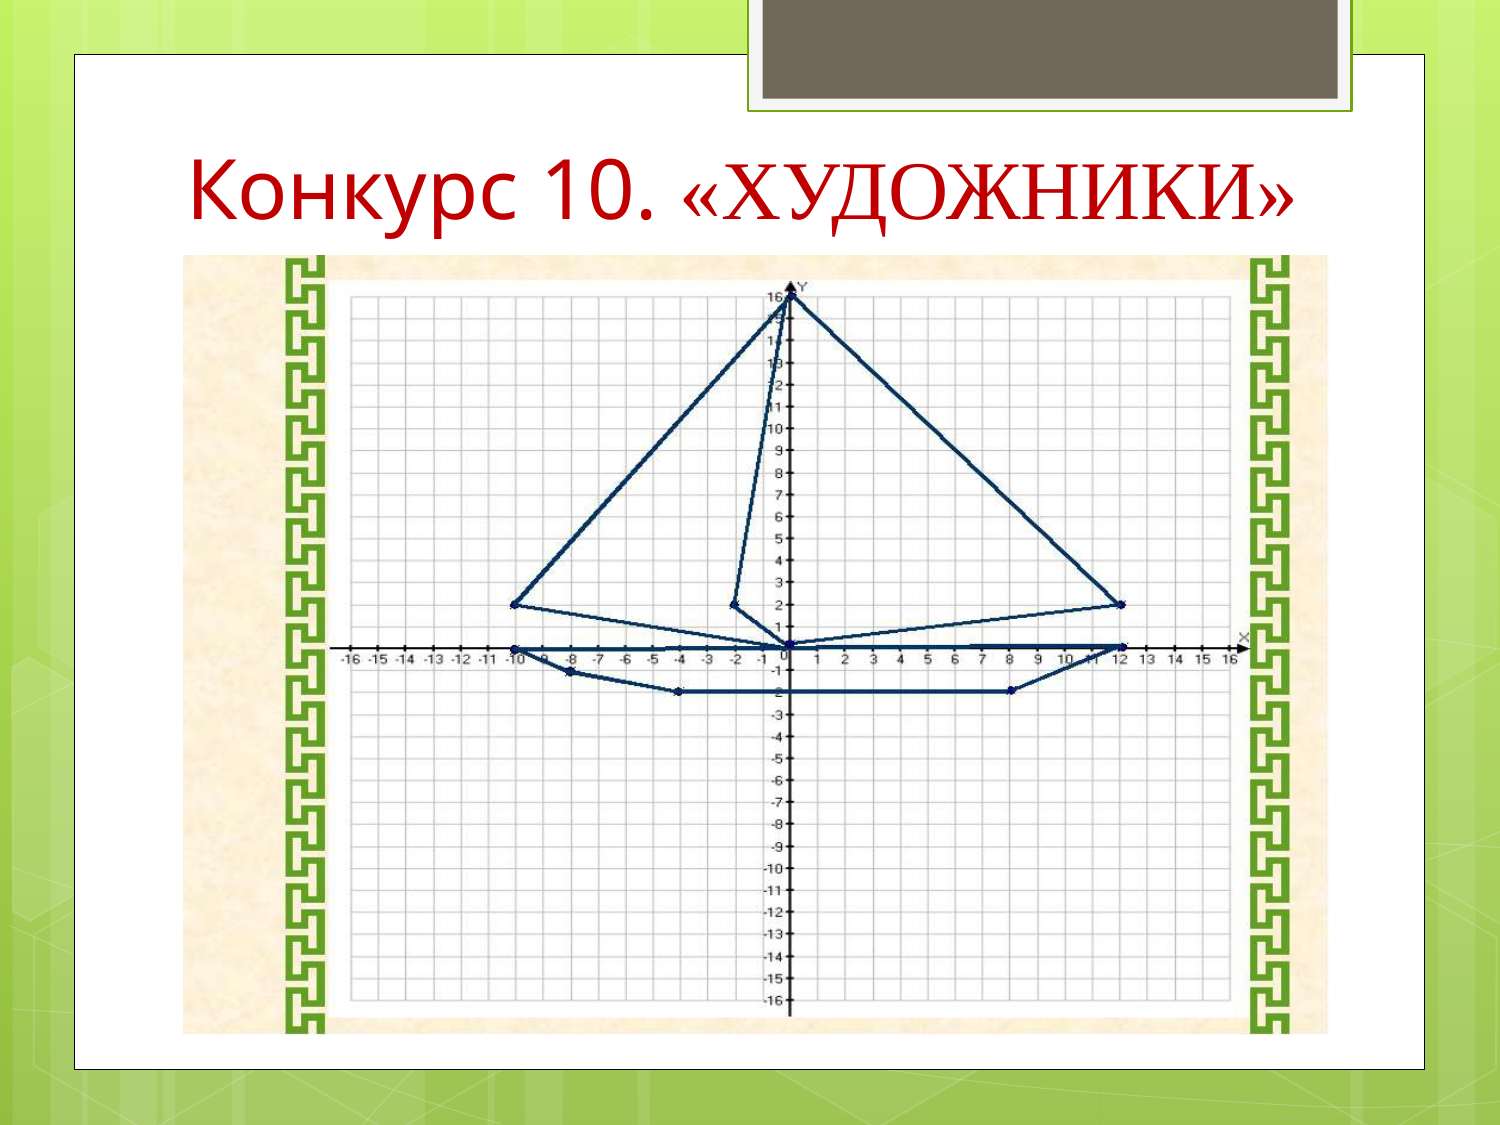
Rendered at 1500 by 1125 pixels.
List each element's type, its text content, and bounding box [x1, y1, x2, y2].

title Конкурс 10. «ХУДОЖНИКИ» [171, 113, 1324, 244]
picture [182, 255, 1329, 1036]
